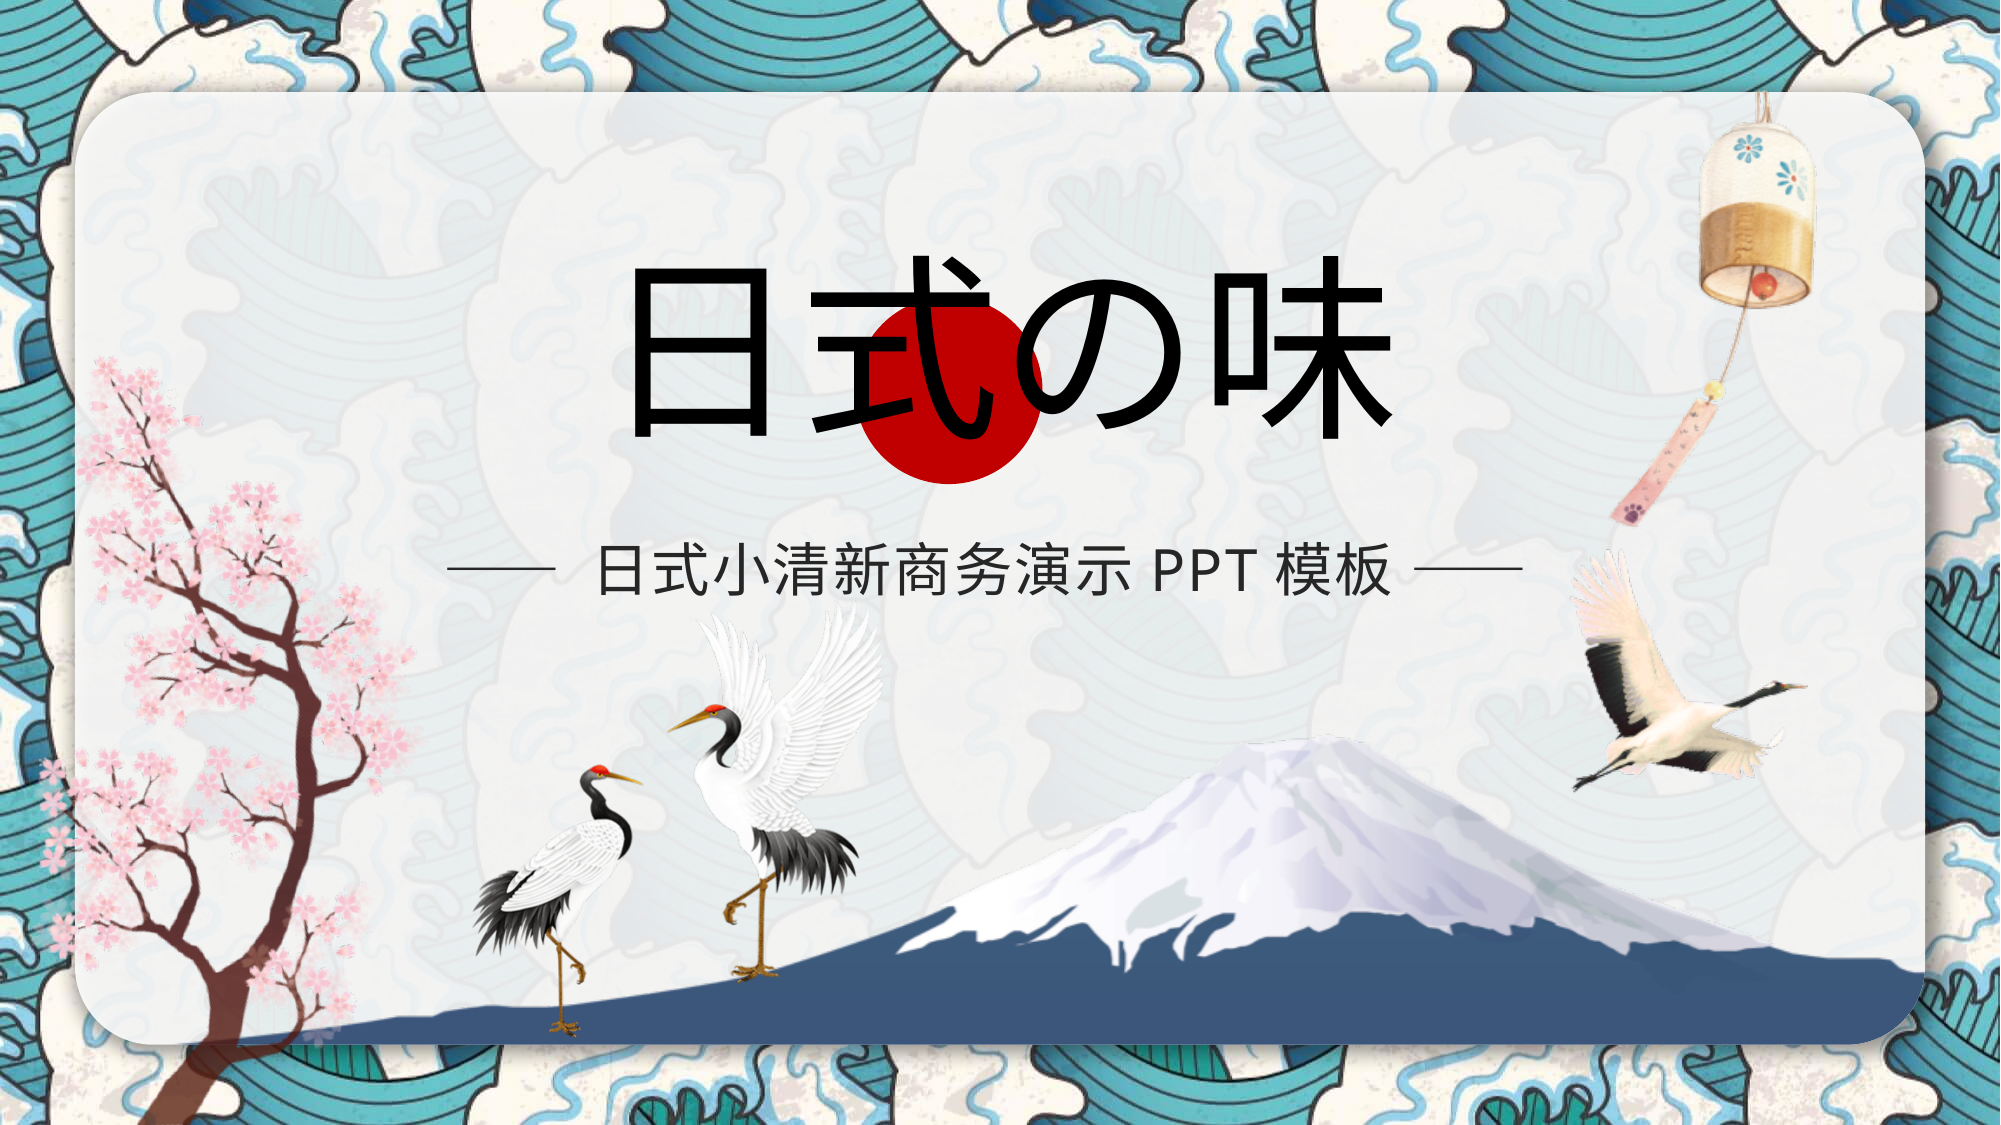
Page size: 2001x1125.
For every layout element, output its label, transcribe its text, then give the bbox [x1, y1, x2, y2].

text_box —— 日式小清新商务演示PPT模板 —— [454, 525, 1542, 611]
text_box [466, 216, 1534, 484]
picture [0, 0, 2000, 1125]
